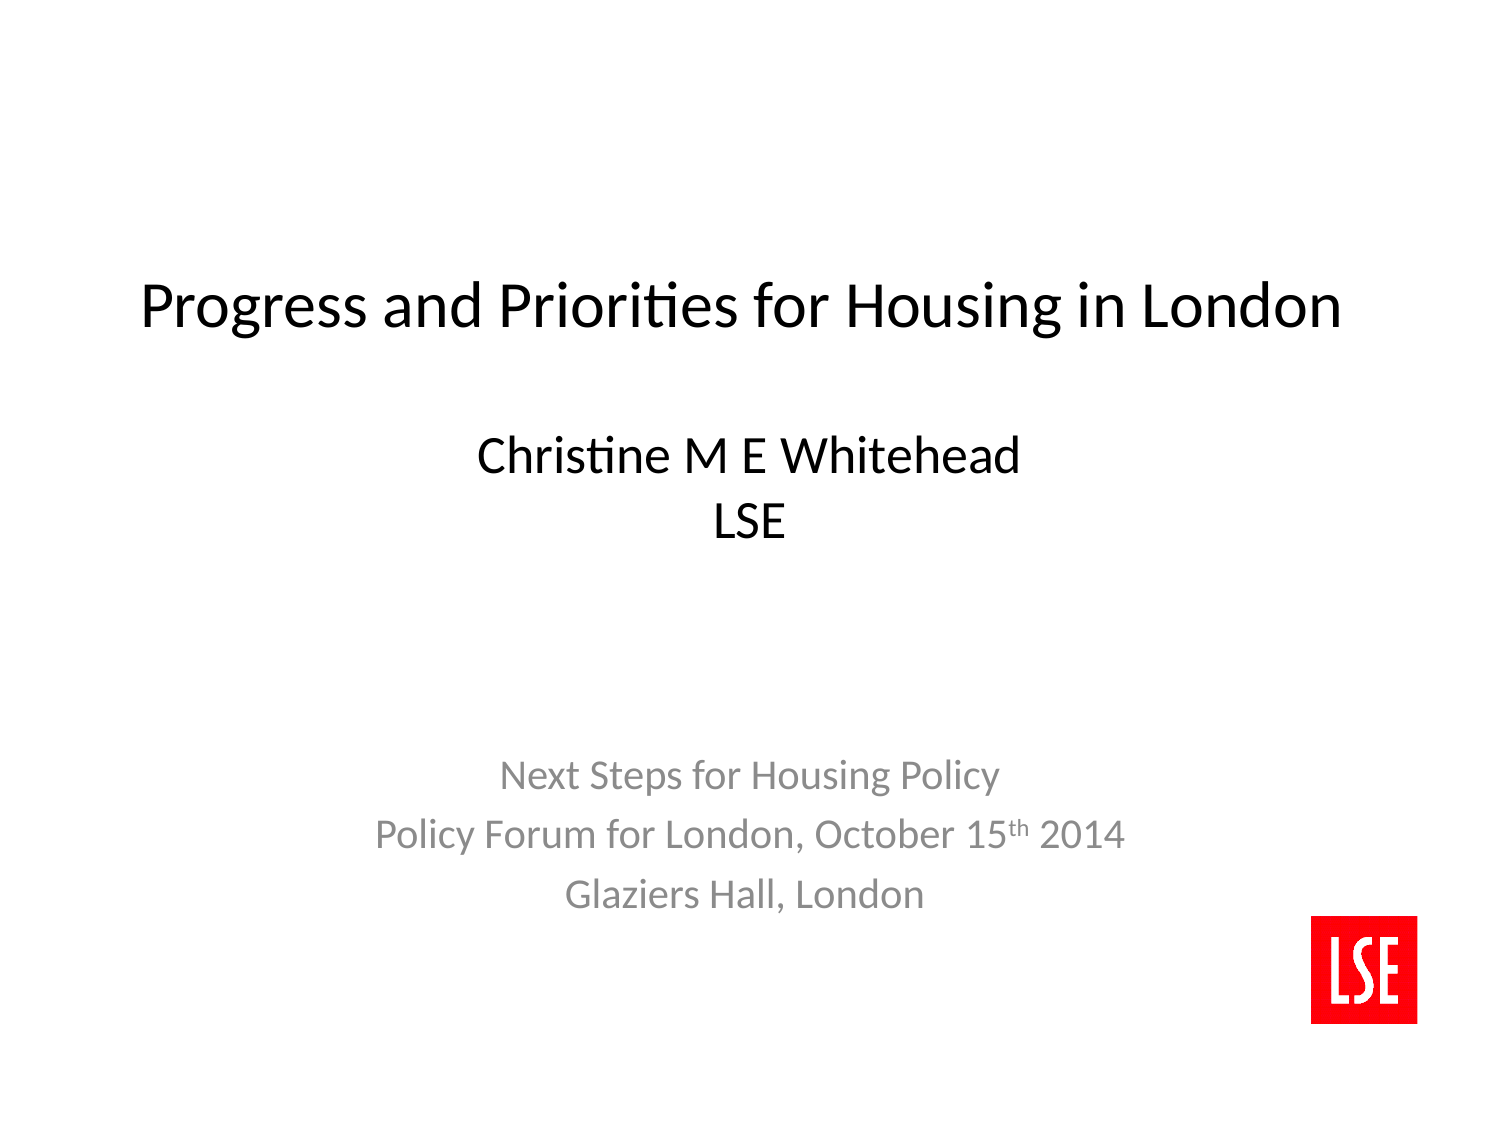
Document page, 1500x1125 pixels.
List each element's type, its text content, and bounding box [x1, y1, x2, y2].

title Progress and Priorities for Housing in London Christine M E Whitehead LSE [112, 219, 1388, 591]
picture [1310, 916, 1418, 1024]
subtitle Next Steps for Housing Policy Policy Forum for London, October 15th 2014 Glaziers Hall, London [225, 739, 1275, 925]
